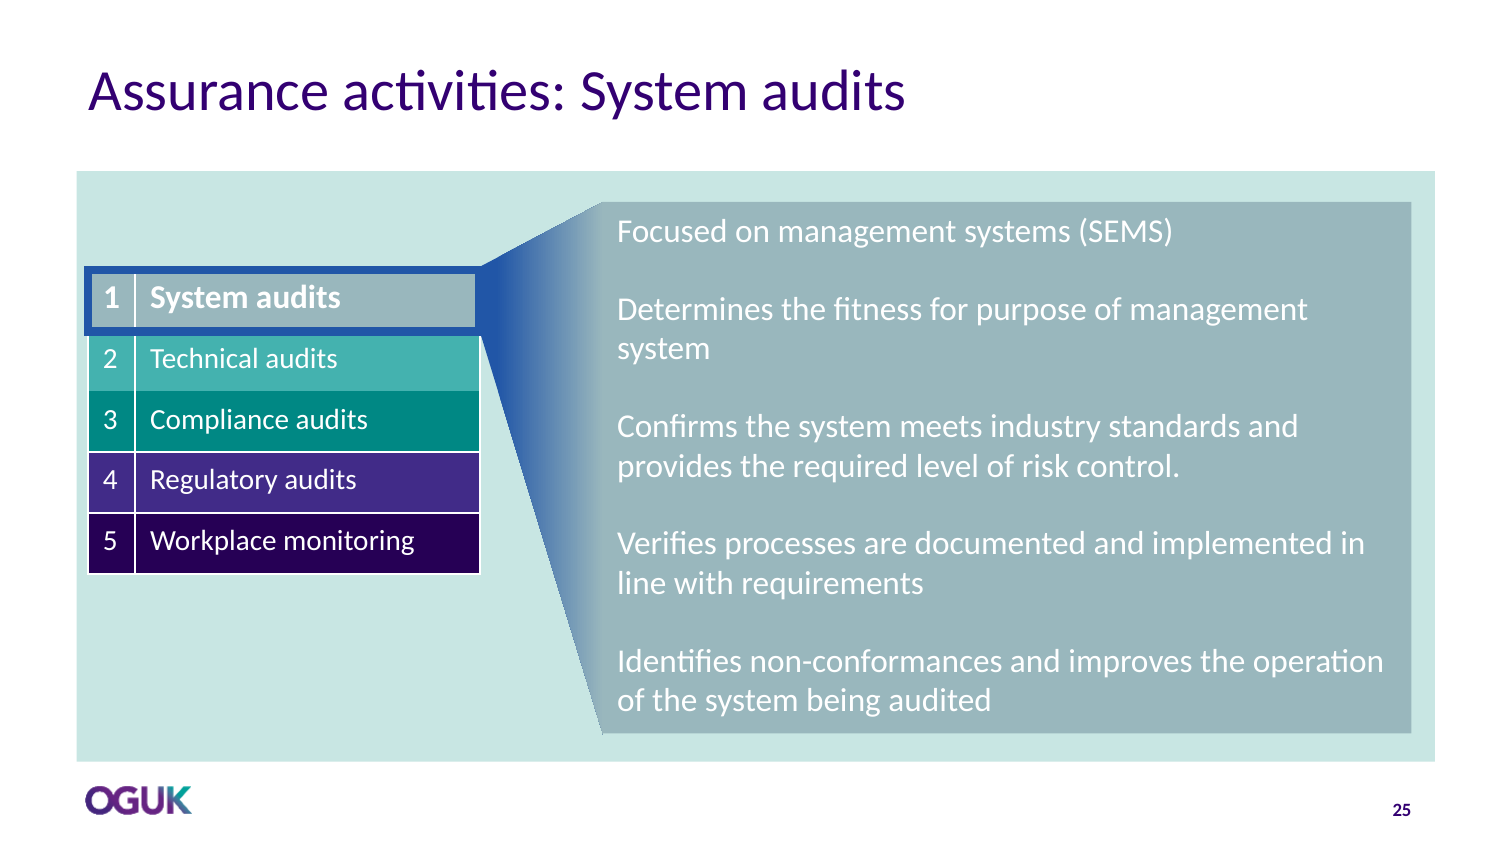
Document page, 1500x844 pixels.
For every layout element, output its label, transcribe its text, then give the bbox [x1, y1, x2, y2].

text_box [478, 200, 605, 735]
picture [76, 778, 200, 822]
table_cell 4 [89, 453, 134, 512]
title Assurance activities: System audits [88, 38, 1412, 145]
table_cell 3 [89, 391, 134, 451]
slide_number 25 [1352, 800, 1412, 818]
table_cell Regulatory audits [136, 453, 479, 512]
table_cell Technical audits [136, 333, 479, 391]
text_box [87, 269, 478, 333]
text_box [76, 170, 1436, 763]
table_cell Compliance audits [136, 391, 479, 451]
table_cell 2 [89, 333, 134, 391]
table_cell 5 [89, 514, 134, 573]
text_box Focused on management systems (SEMS) Determines the fitness for purpose of management system Confirms the system meets industry standards and provides the required level of risk control. Verifies processes are documented and implemented in line with requirements Identifies non-conformances and improves the operation of the system being audited [605, 201, 1412, 734]
table_cell Workplace monitoring [136, 514, 479, 573]
